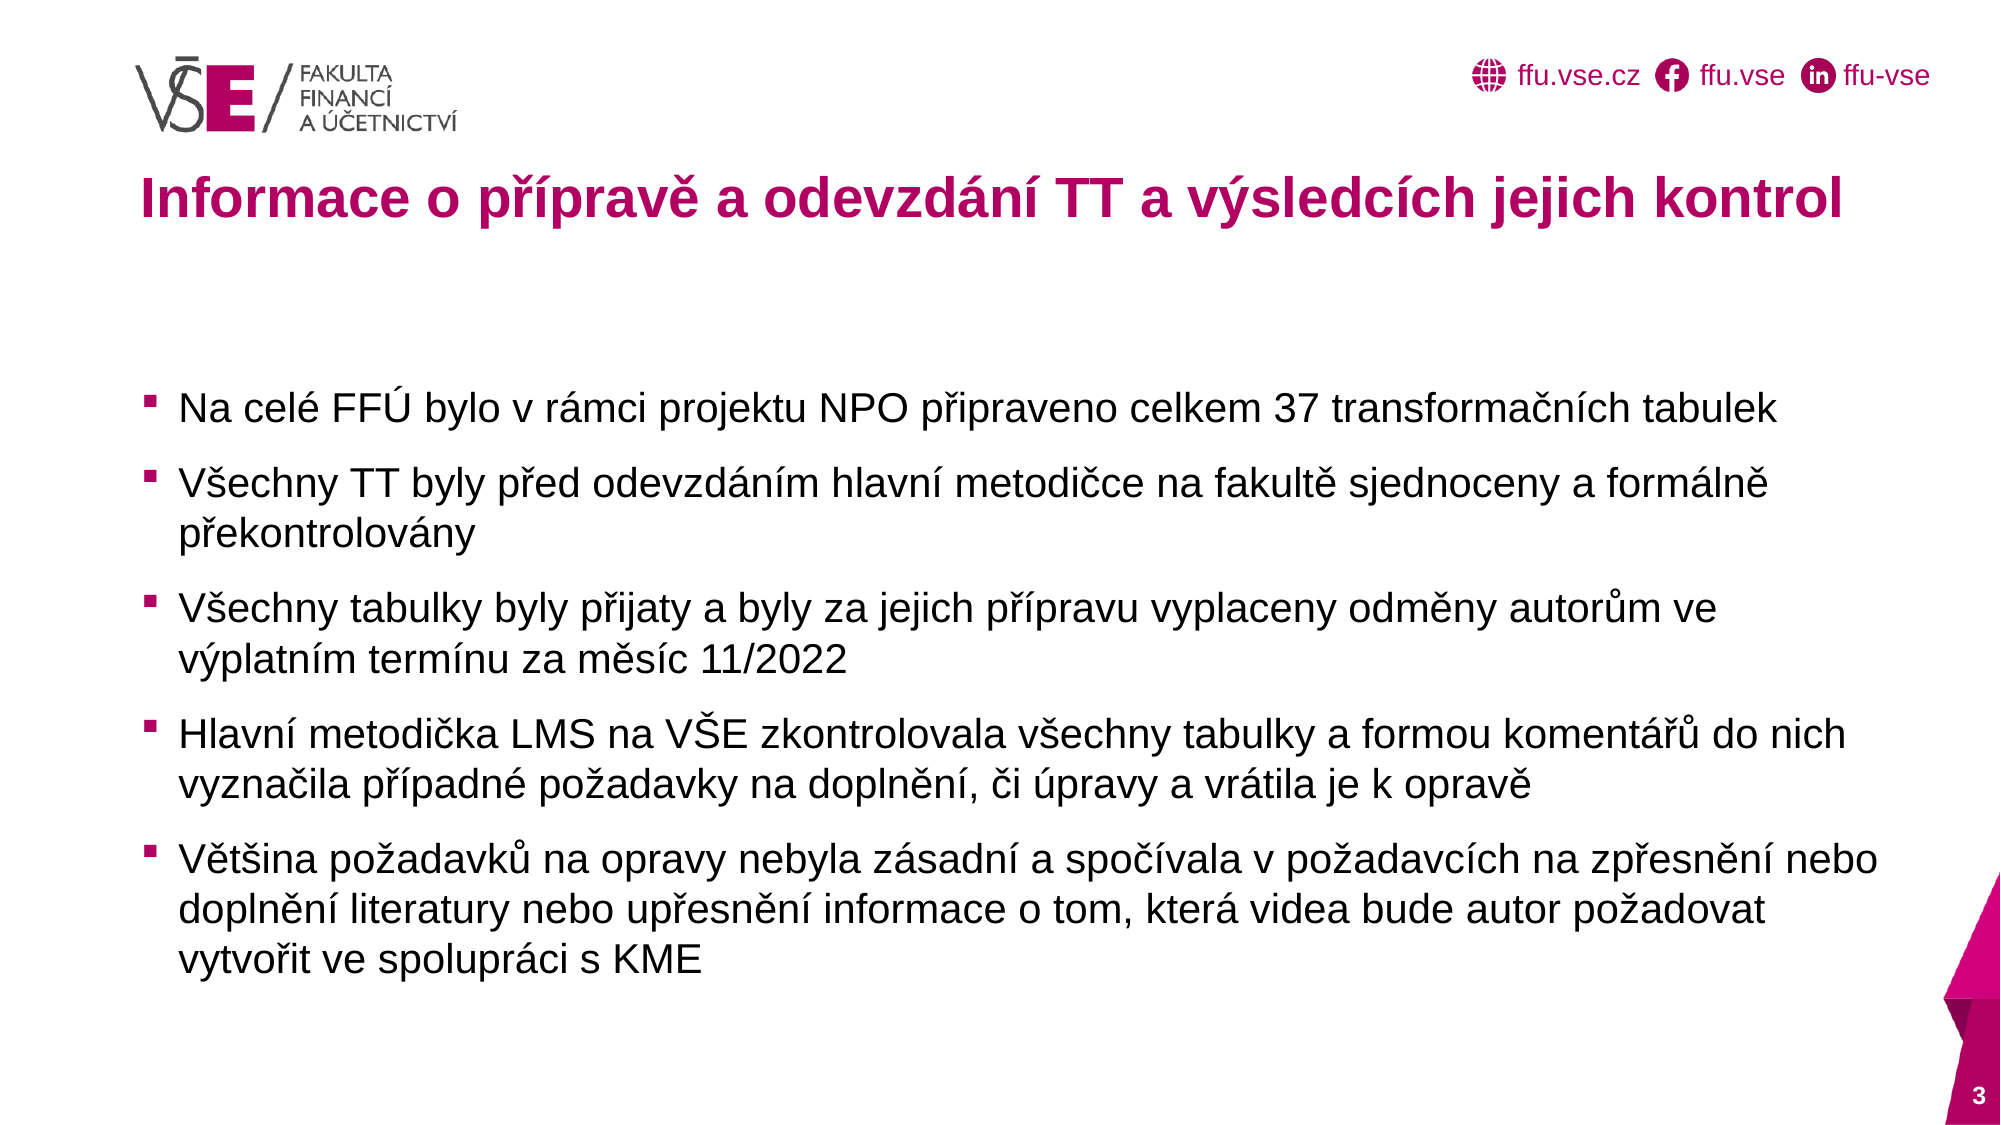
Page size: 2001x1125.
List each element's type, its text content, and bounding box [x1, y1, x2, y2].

list Na celé FFÚ bylo v rámci projektu NPO připraveno celkem 37 transformačních tabulek Všechny TT byly před odevzdáním hlavní metodičce na fakultě sjednoceny a formálně překontrolovány Všechny tabulky byly přijaty a byly za jejich přípravu vyplaceny odměny autorům ve výplatním termínu za měsíc 11/2022 Hlavní metodička LMS na VŠE zkontrolovala všechny tabulky a formou komentářů do nich vyznačila případné požadavky na doplnění, či úpravy a vrátila je k opravě Většina požadavků na opravy nebyla zásadní a spočívala v požadavcích na zpřesnění nebo doplnění literatury nebo upřesnění informace o tom, která videa bude autor požadovat vytvořit ve spolupráci s KME [125, 373, 1910, 1071]
picture [0, 0, 2000, 1125]
title Informace o přípravě a odevzdání TT a výsledcích jejich kontrol [125, 160, 1969, 275]
